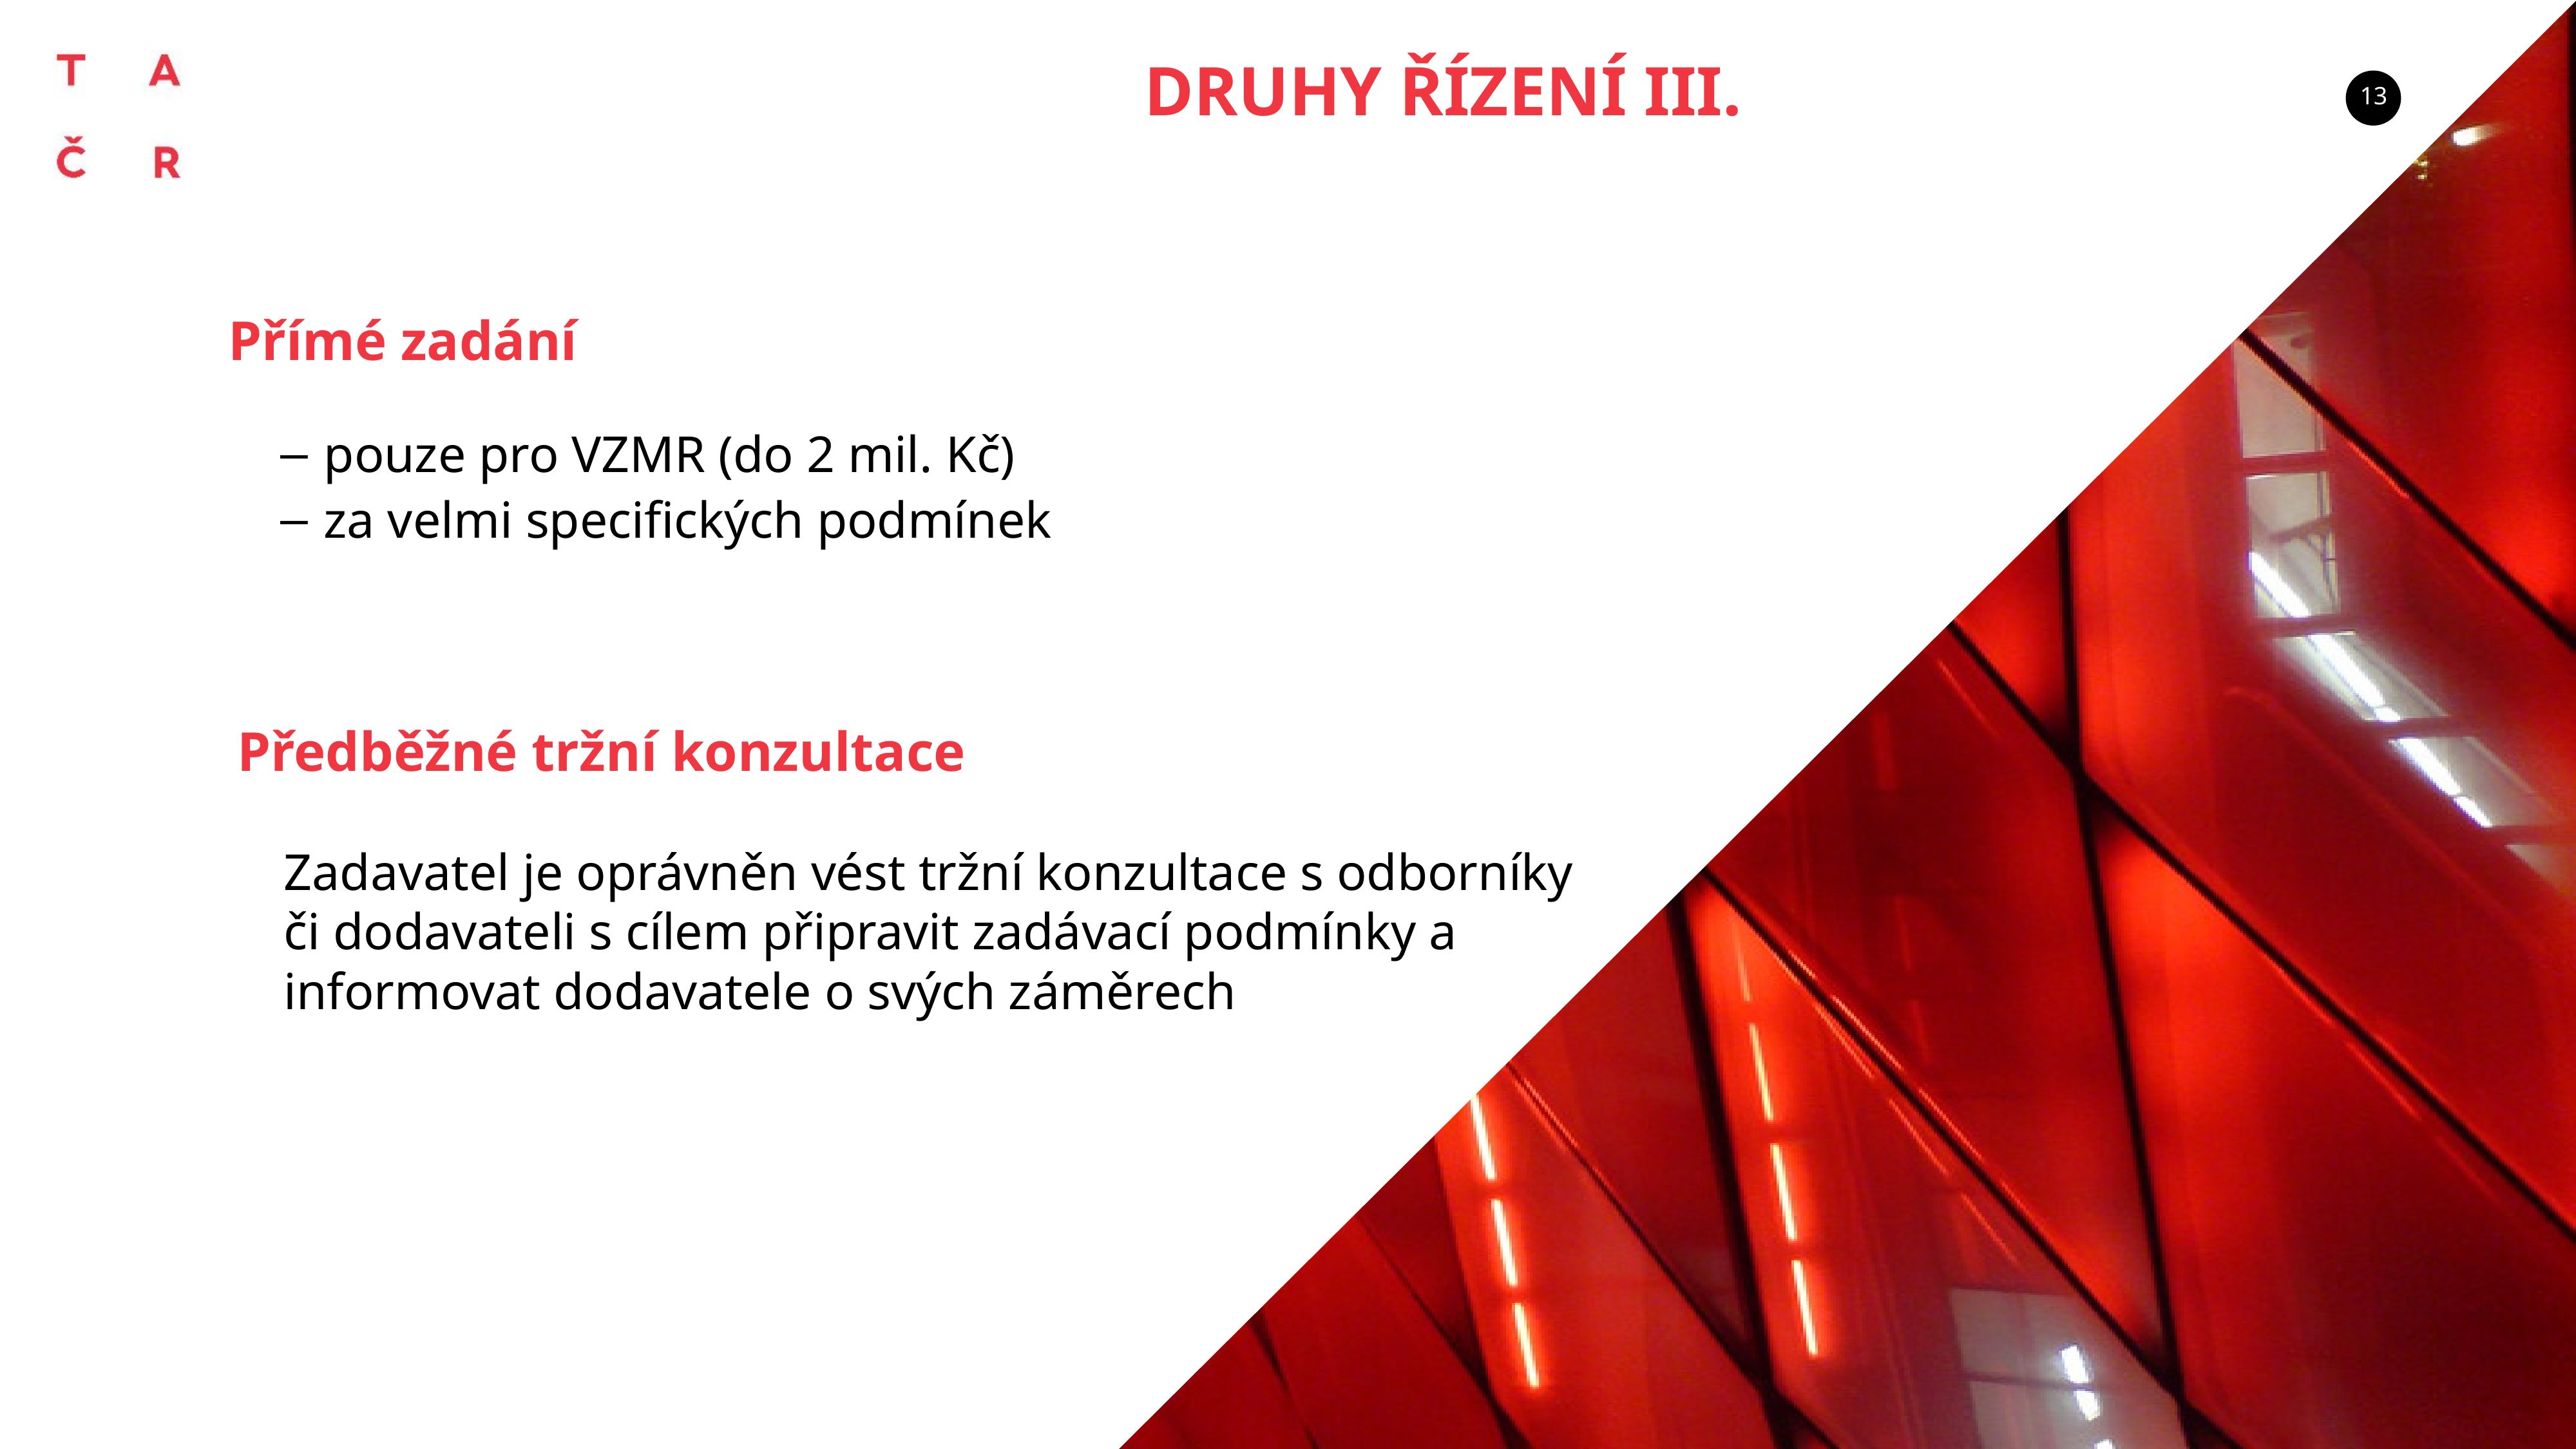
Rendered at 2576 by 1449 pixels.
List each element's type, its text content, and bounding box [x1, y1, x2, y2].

picture [5, 2, 233, 231]
text_box pouze pro VZMR (do 2 mil. Kč) za velmi specifických podmínek [222, 417, 1115, 553]
picture [1115, 0, 2576, 1449]
text_box Předběžné tržní konzultace [227, 712, 976, 786]
text_box Zadavatel je oprávněn vést tržní konzultace s odborníky či dodavateli s cílem připravit zadávací podmínky a informovat dodavatele o svých záměrech [225, 835, 1115, 1024]
text_box Přímé zadání [218, 301, 602, 376]
